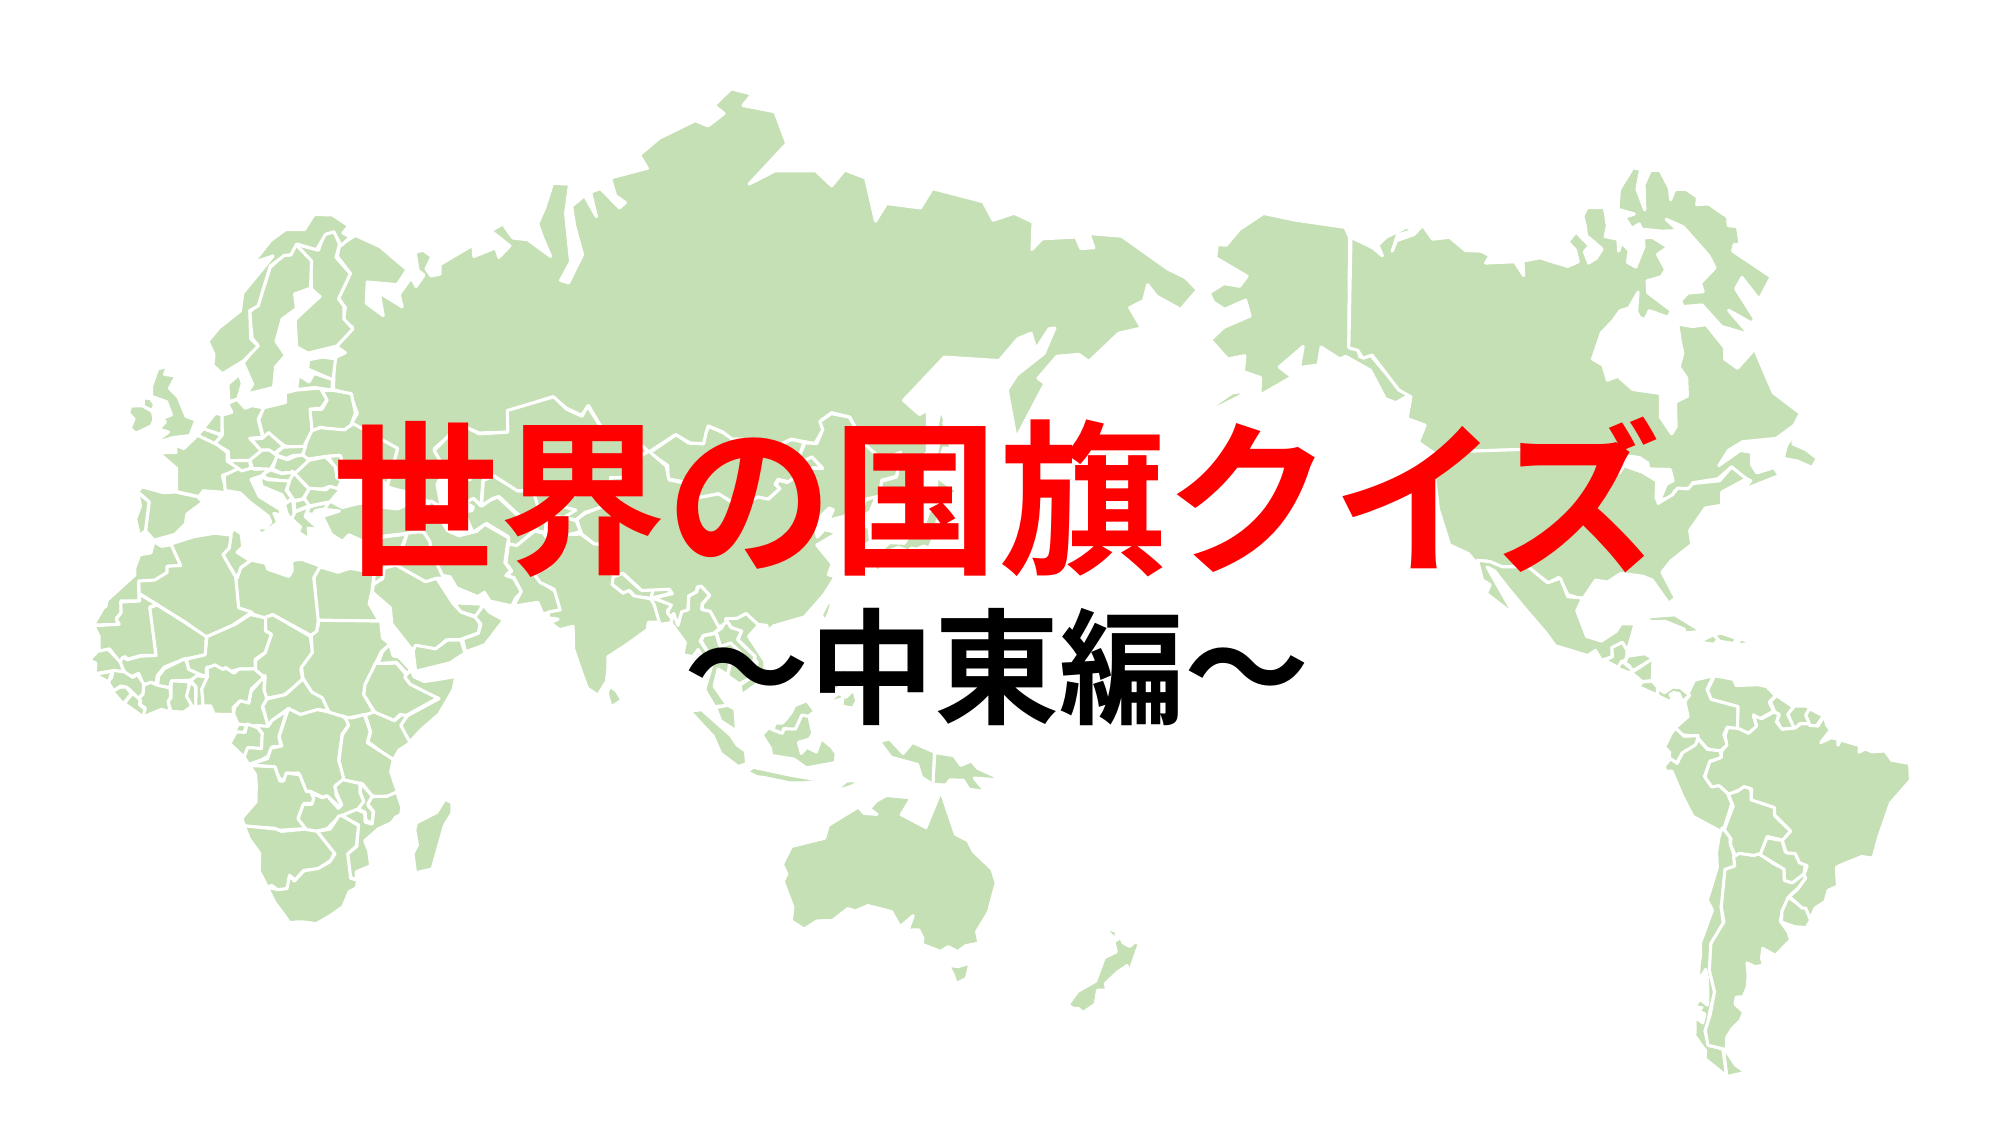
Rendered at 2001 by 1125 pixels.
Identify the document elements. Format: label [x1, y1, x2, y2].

text_box [89, 88, 1911, 1077]
